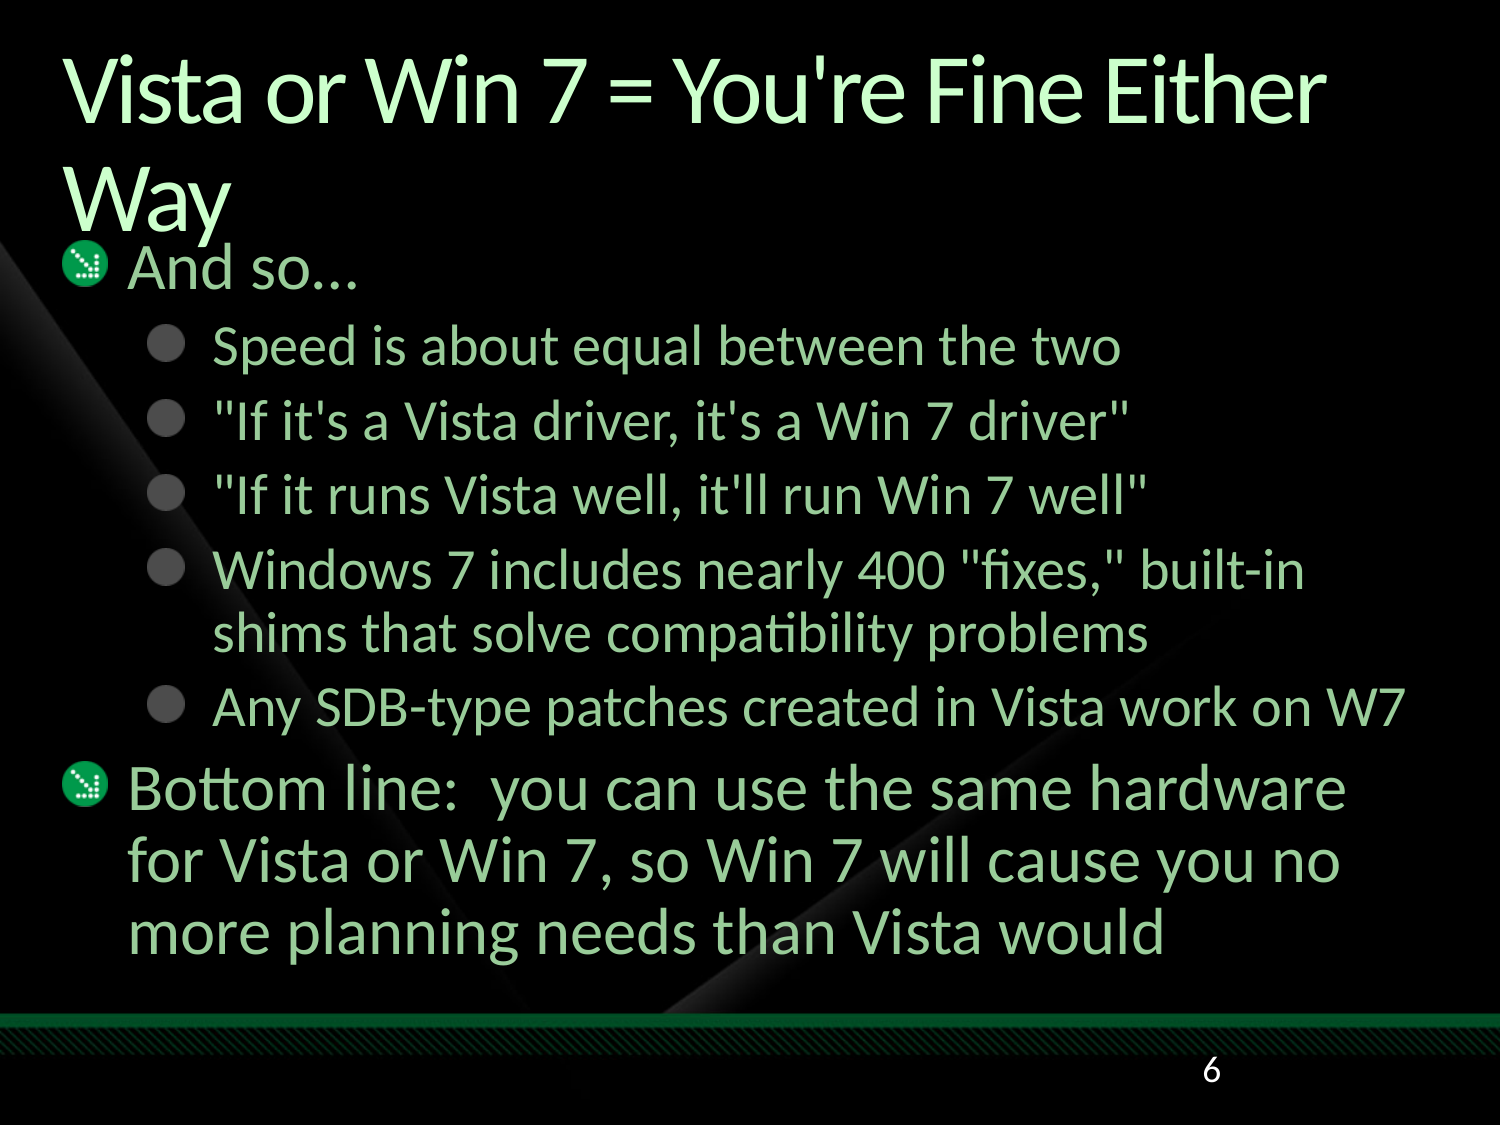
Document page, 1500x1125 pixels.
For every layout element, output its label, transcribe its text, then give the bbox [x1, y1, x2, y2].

slide_number 6 [1187, 1037, 1500, 1113]
list And so… Speed is about equal between the two "If it's a Vista driver, it's a Win 7 driver" "If it runs Vista well, it'll run Win 7 well" Windows 7 includes nearly 400 "fixes," built-in shims that solve compatibility problems Any SDB-type patches created in Vista work on W7 Bottom line: you can use the same hardware for Vista or Win 7, so Win 7 will cause you no more planning needs than Vista would [62, 231, 1438, 980]
picture [0, 0, 1500, 1125]
title Vista or Win 7 = You're Fine Either Way [62, 37, 1438, 147]
